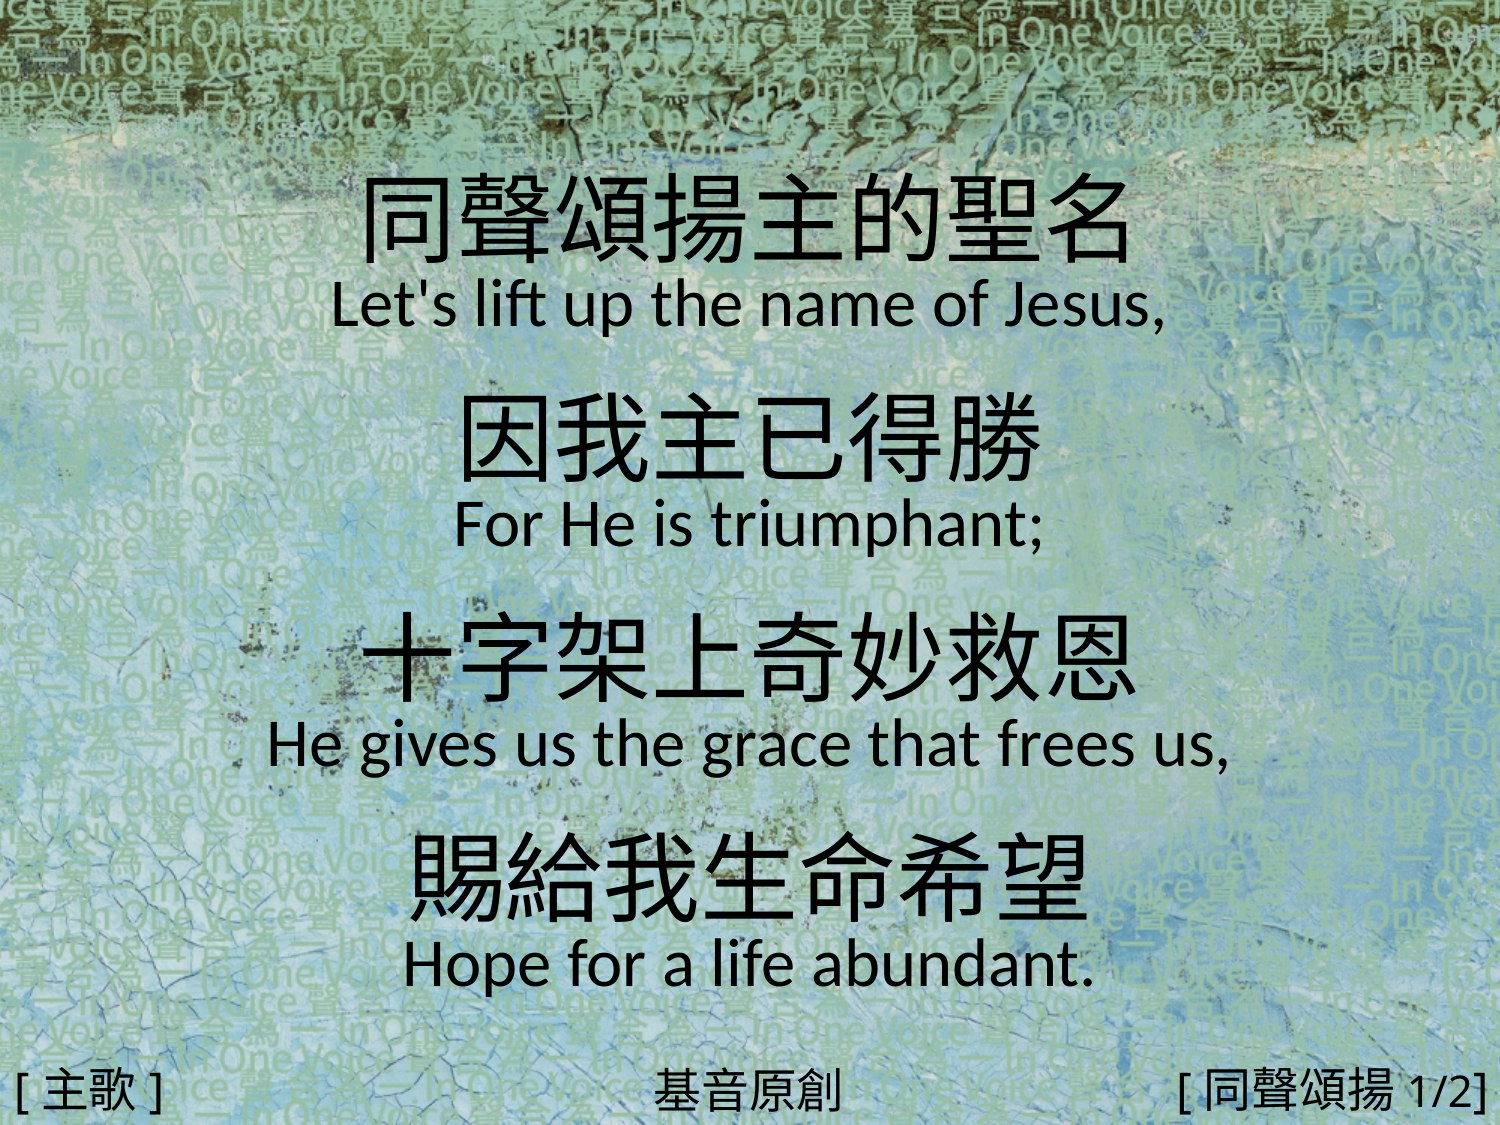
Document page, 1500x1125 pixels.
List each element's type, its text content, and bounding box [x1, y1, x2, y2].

text_box 基音原創 [0, 1053, 1499, 1125]
text_box 同聲頌揚主的聖名 Let's lift up the name of Jesus, 因我主已得勝 For He is triumphant; 十字架上奇妙救恩 He gives us the grace that frees us, 賜給我生命希望 Hope for a life abundant. [0, 172, 1500, 936]
picture [0, 0, 1500, 172]
picture [0, 936, 1500, 1053]
